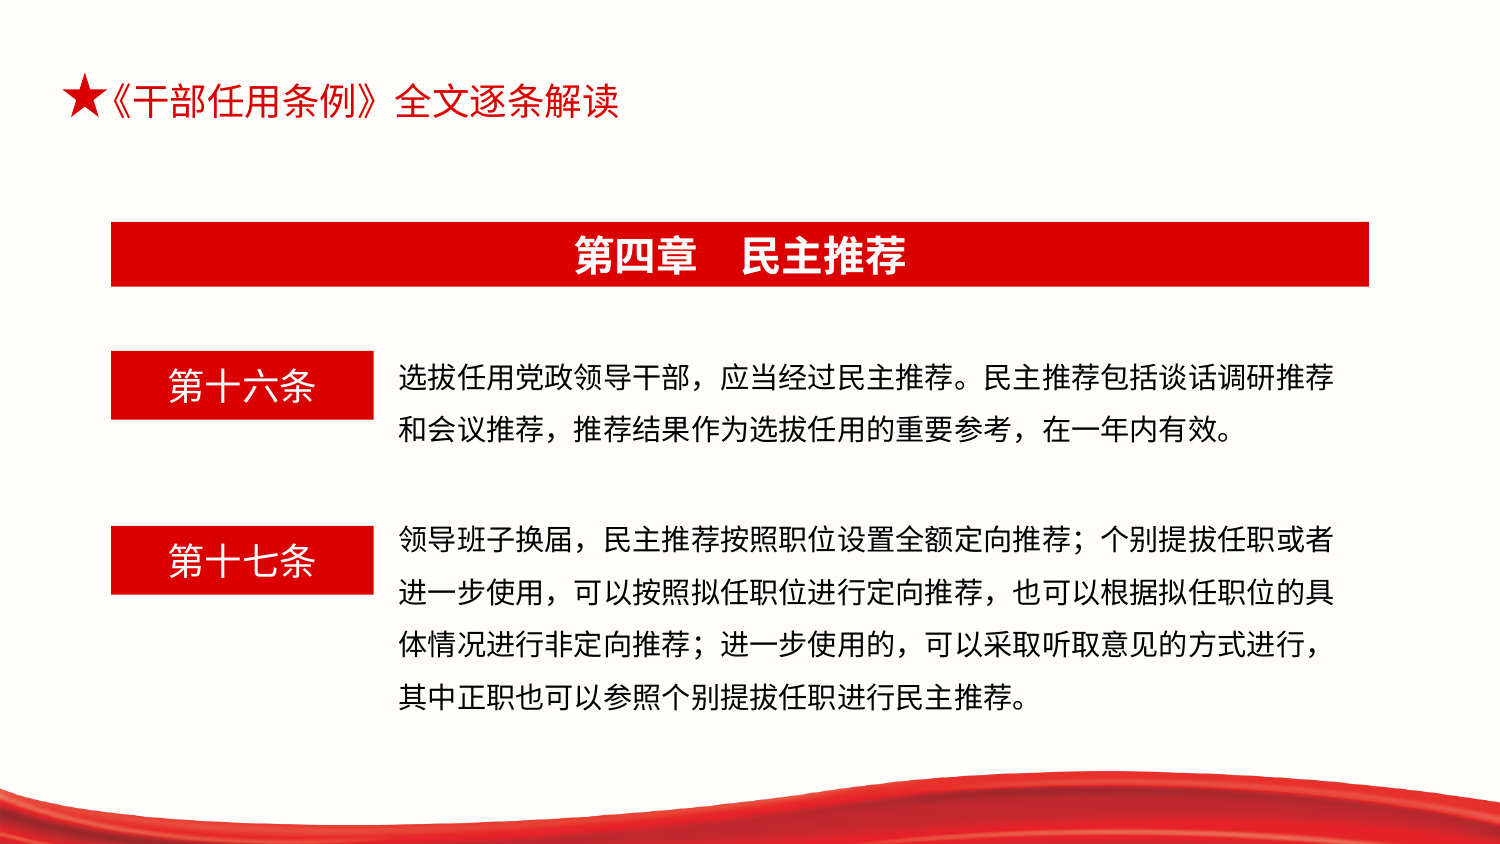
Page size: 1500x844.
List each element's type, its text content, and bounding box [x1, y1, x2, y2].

text_box 第四章 民主推荐 [111, 221, 1369, 287]
text_box 第十七条 [111, 525, 374, 595]
picture [0, 771, 1500, 844]
text_box 领导班子换届，民主推荐按照职位设置全额定向推荐；个别提拔任职或者进一步使用，可以按照拟任职位进行定向推荐，也可以根据拟任职位的具体情况进行非定向推荐；进一步使用的，可以采取听取意见的方式进行，其中正职也可以参照个别提拔任职进行民主推荐。 [383, 496, 1378, 722]
text_box 第十六条 [111, 350, 374, 420]
text_box 选拔任用党政领导干部，应当经过民主推荐。民主推荐包括谈话调研推荐和会议推荐，推荐结果作为选拔任用的重要参考，在一年内有效。 [383, 334, 1378, 454]
